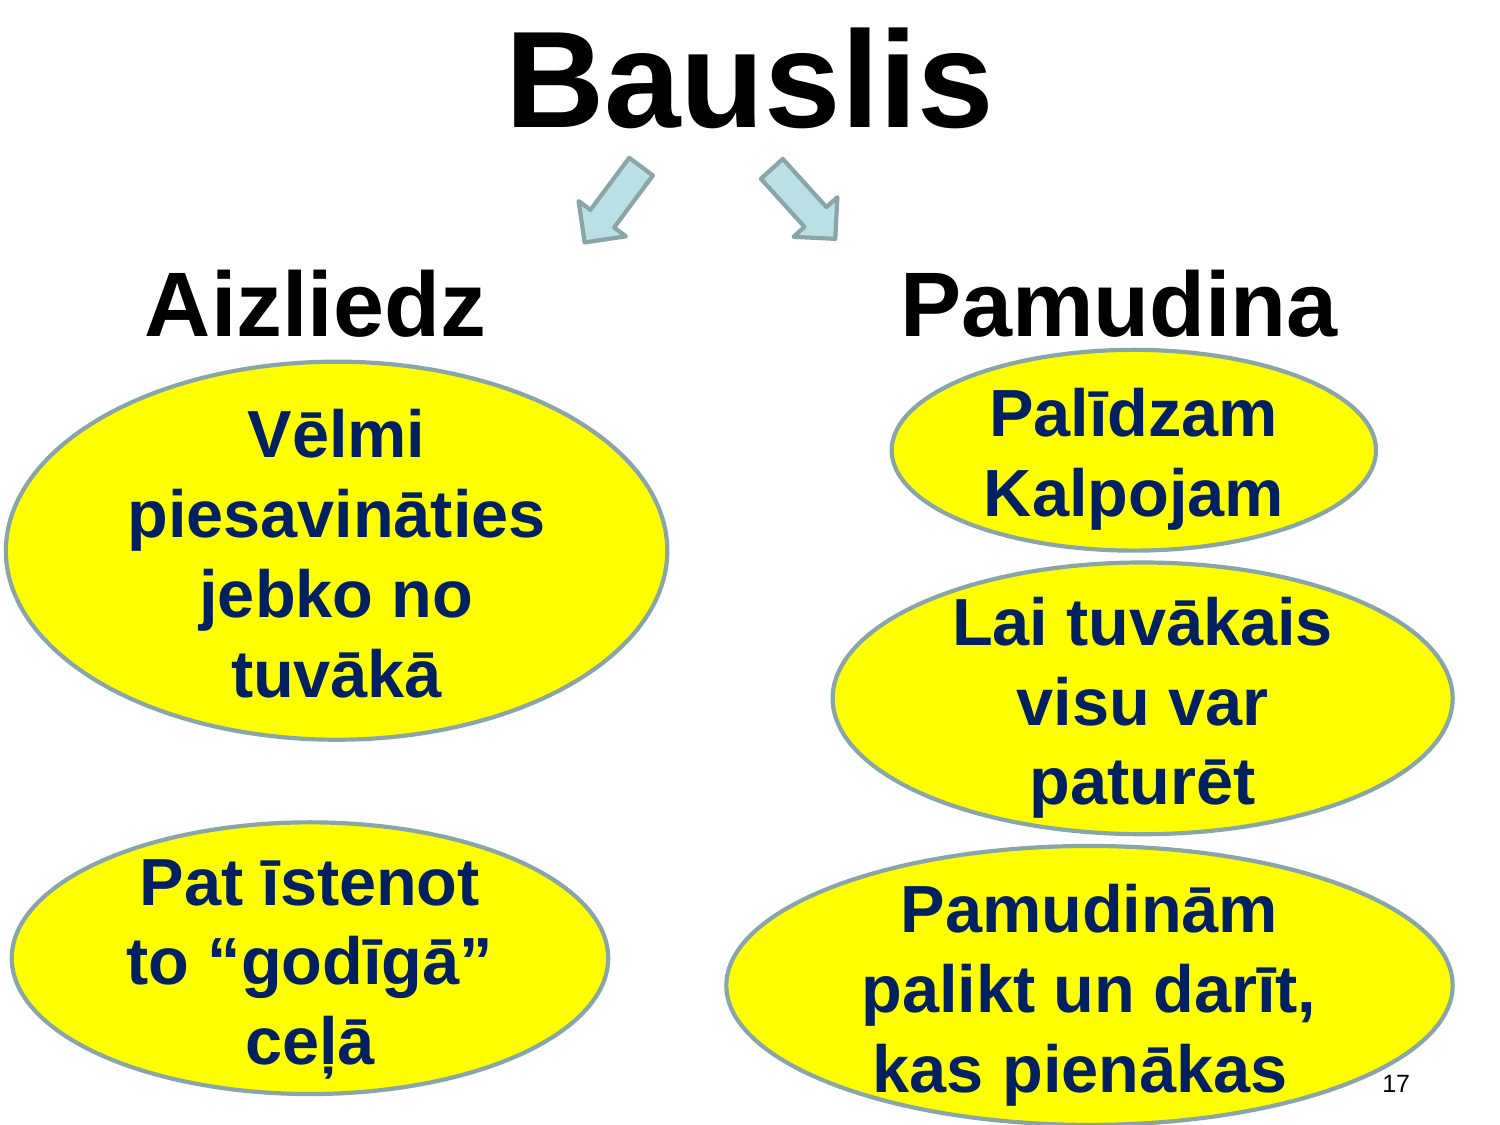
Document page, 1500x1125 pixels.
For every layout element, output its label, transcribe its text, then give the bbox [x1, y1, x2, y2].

text_box Pat īstenot to “godīgā” ceļā [9, 820, 611, 1097]
text_box Palīdzam Kalpojam [889, 347, 1379, 553]
text_box [576, 155, 655, 245]
text_box Vēlmi piesavināties jebko no tuvākā [3, 359, 670, 742]
text_box Lai tuvākais visu var paturēt [830, 560, 1455, 837]
text_box Pamudina [738, 267, 1500, 334]
text_box [758, 156, 840, 241]
text_box Pamudinām palikt un darīt, kas pienākas [724, 843, 1455, 1125]
title Bauslis [0, 54, 1500, 122]
text_box Aizliedz [0, 267, 632, 334]
text_box 17 [1290, 1043, 1425, 1105]
